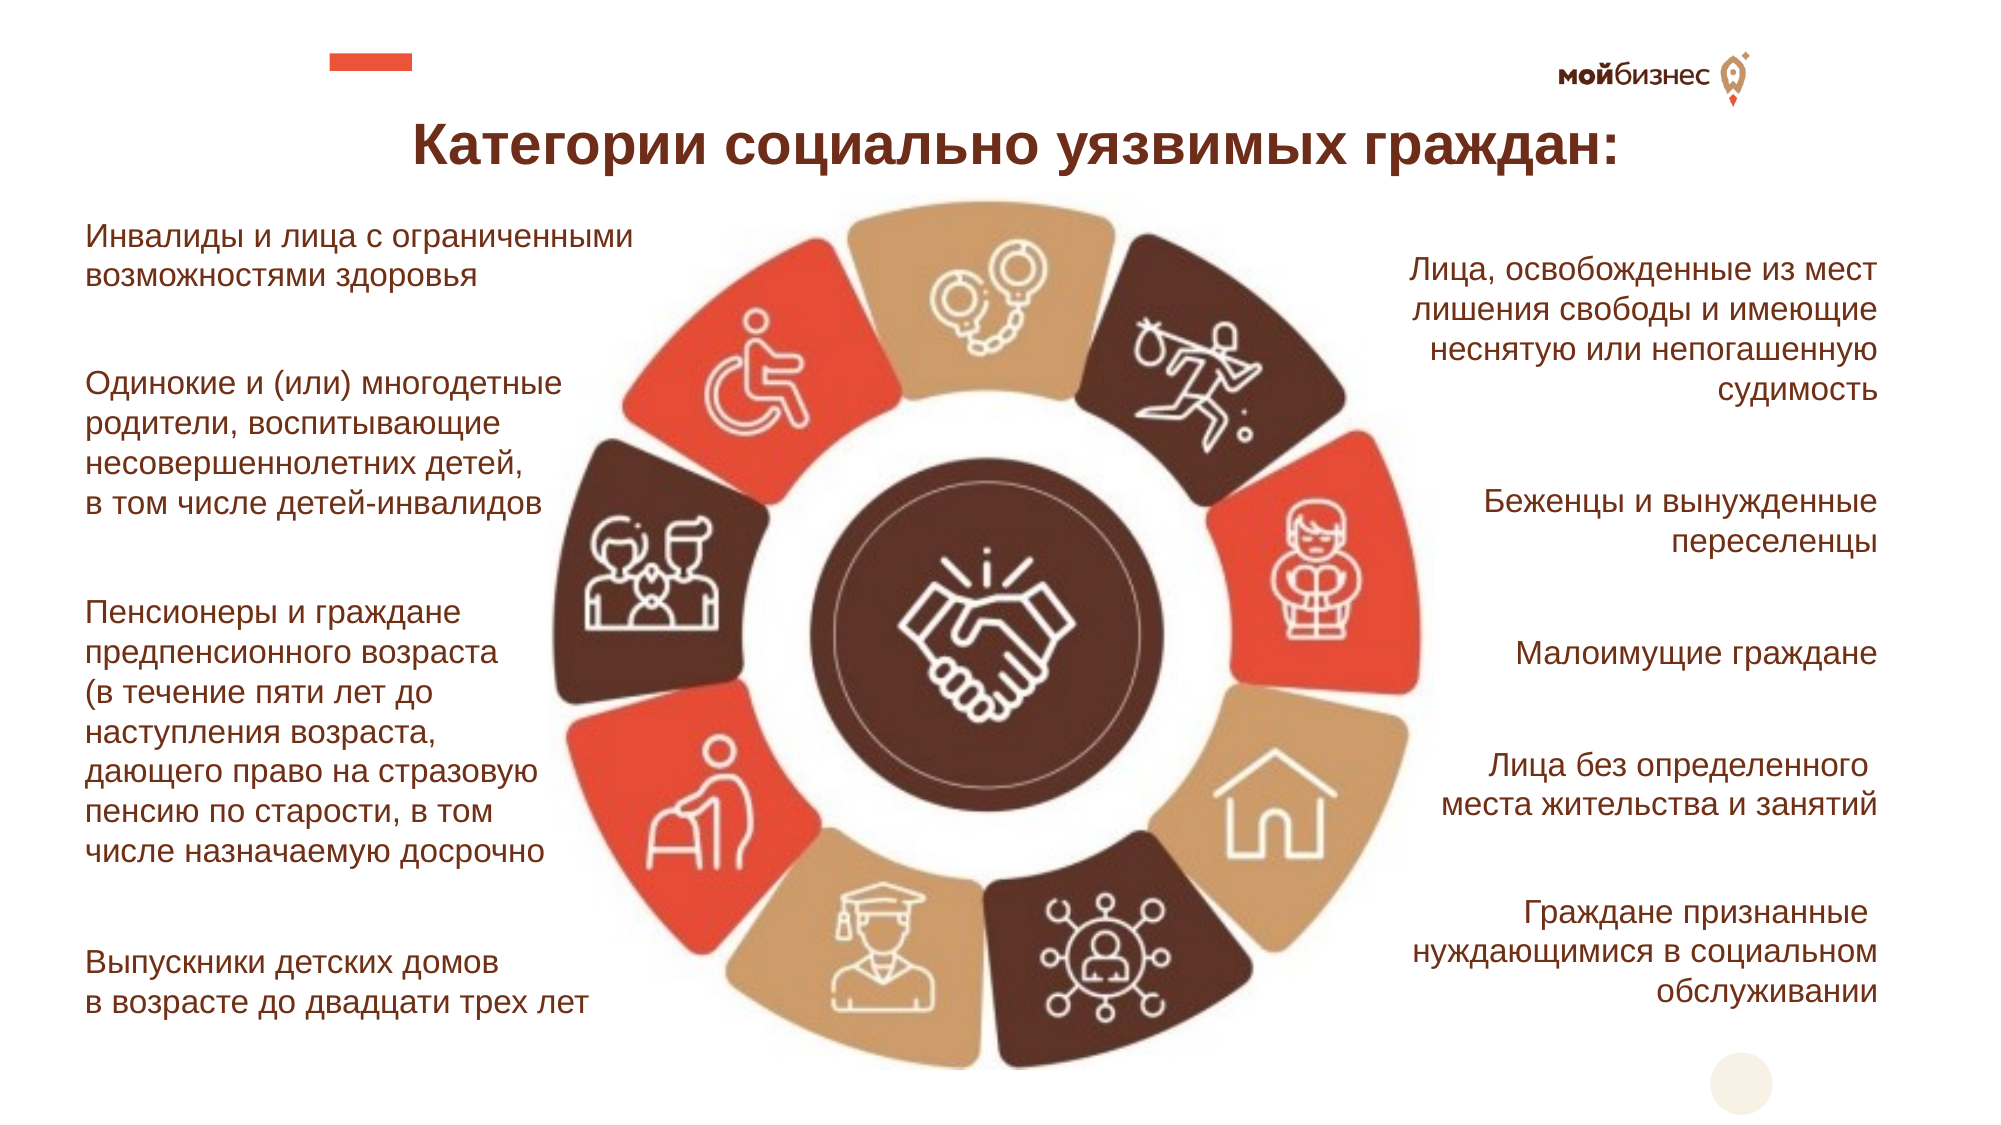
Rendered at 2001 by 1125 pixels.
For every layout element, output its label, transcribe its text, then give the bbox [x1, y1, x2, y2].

text_box Беженцы и вынужденные переселенцы [1434, 472, 1886, 567]
text_box Категории социально уязвимых граждан: [173, 94, 1862, 189]
picture [547, 193, 1434, 1071]
text_box Лица, освобожденные из мест лишения свободы и имеющие неснятую или непогашенную судимость [1434, 239, 1886, 415]
picture [1559, 51, 1750, 94]
text_box Одинокие и (или) многодетные родители, воспитывающие несовершеннолетних детей, в том числе детей-инвалидов [77, 353, 547, 529]
text_box Инвалиды и лица с ограниченными возможностями здоровья [77, 206, 547, 302]
text_box Лица без определенного места жительства и занятий [1434, 735, 1886, 830]
text_box Пенсионеры и граждане предпенсионного возраста (в течение пяти лет до наступления возраста, дающего право на стразовую пенсию по старости, в том числе назначаемую досрочно [77, 582, 547, 877]
text_box Выпускники детских домов в возрасте до двадцати трех лет [77, 932, 547, 1028]
text_box Граждане признанные нуждающимися в социальном обслуживании [1434, 882, 1886, 1017]
text_box Малоимущие граждане [1434, 623, 1886, 679]
